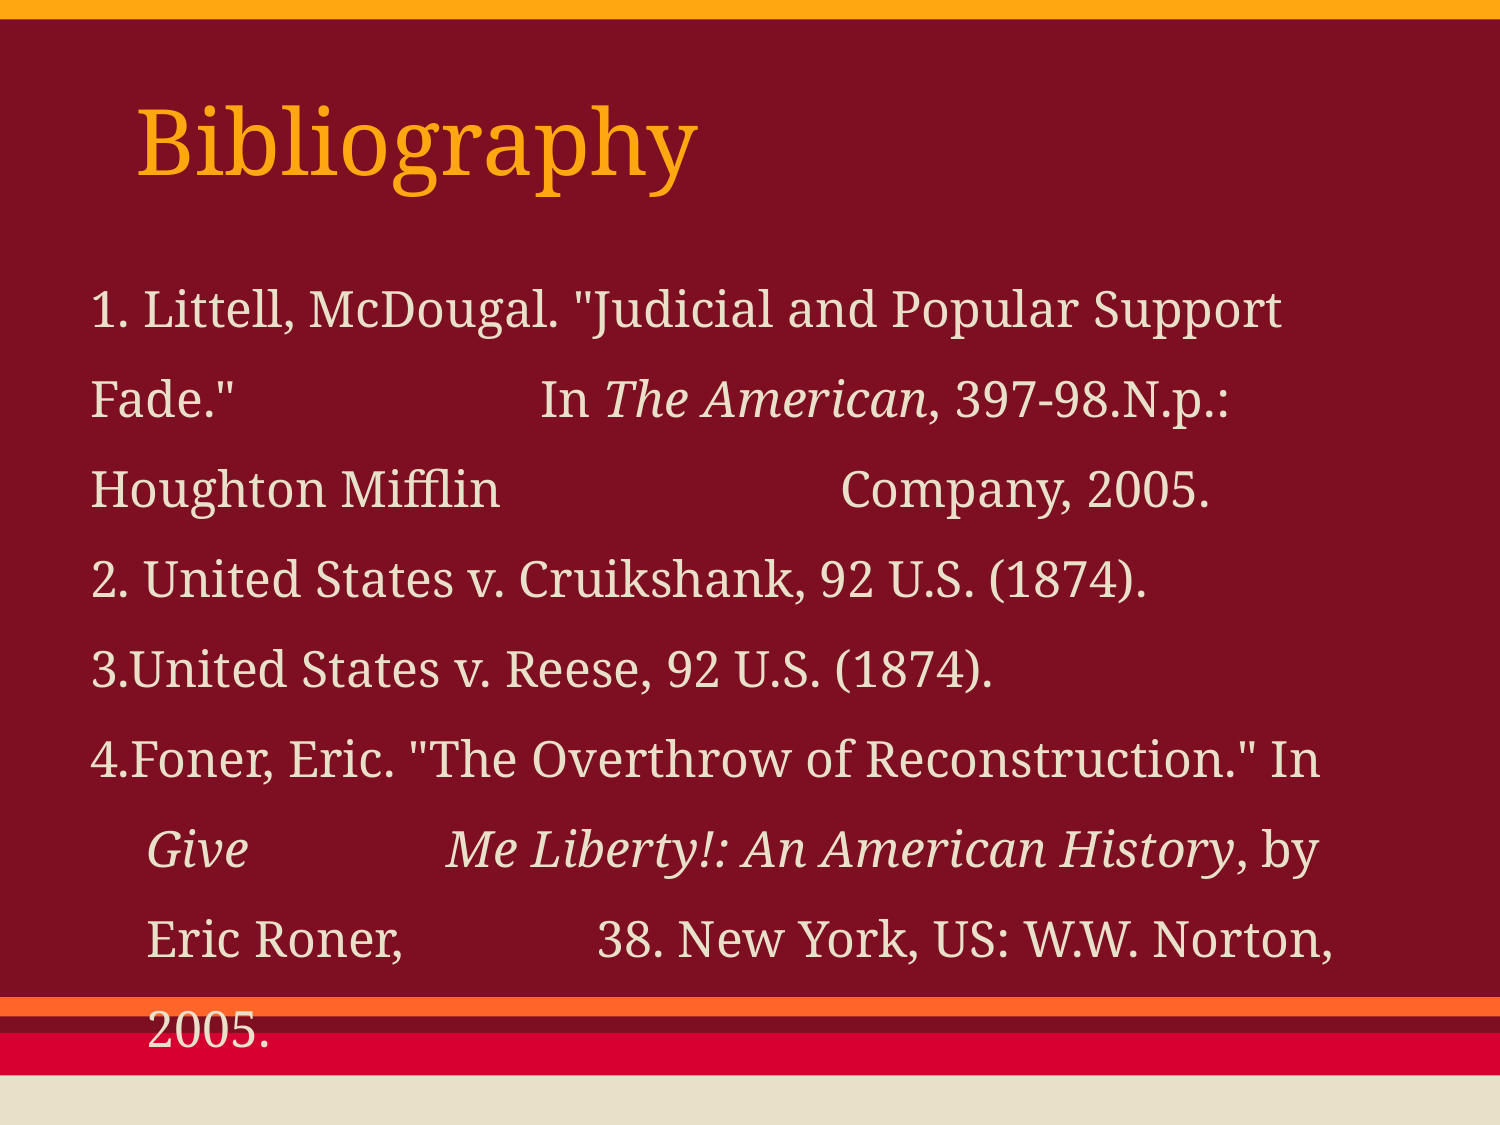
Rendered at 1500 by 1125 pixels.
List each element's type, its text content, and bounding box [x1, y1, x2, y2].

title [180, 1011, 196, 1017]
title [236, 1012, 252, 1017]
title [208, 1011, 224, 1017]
title Bibliography [75, 45, 1425, 232]
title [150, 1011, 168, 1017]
list 1. Littell, McDougal. "Judicial and Popular Support Fade." In The American, 397-98.N.p.: Houghton Mifflin Company, 2005. 2. United States v. Cruikshank, 92 U.S. (1874). 3.United States v. Reese, 92 U.S. (1874). 4.Foner, Eric. "The Overthrow of Reconstruction." In Give Me Liberty!: An American History, by Eric Roner, 38. New York, US: W.W. Norton, 2005. [75, 232, 1425, 948]
